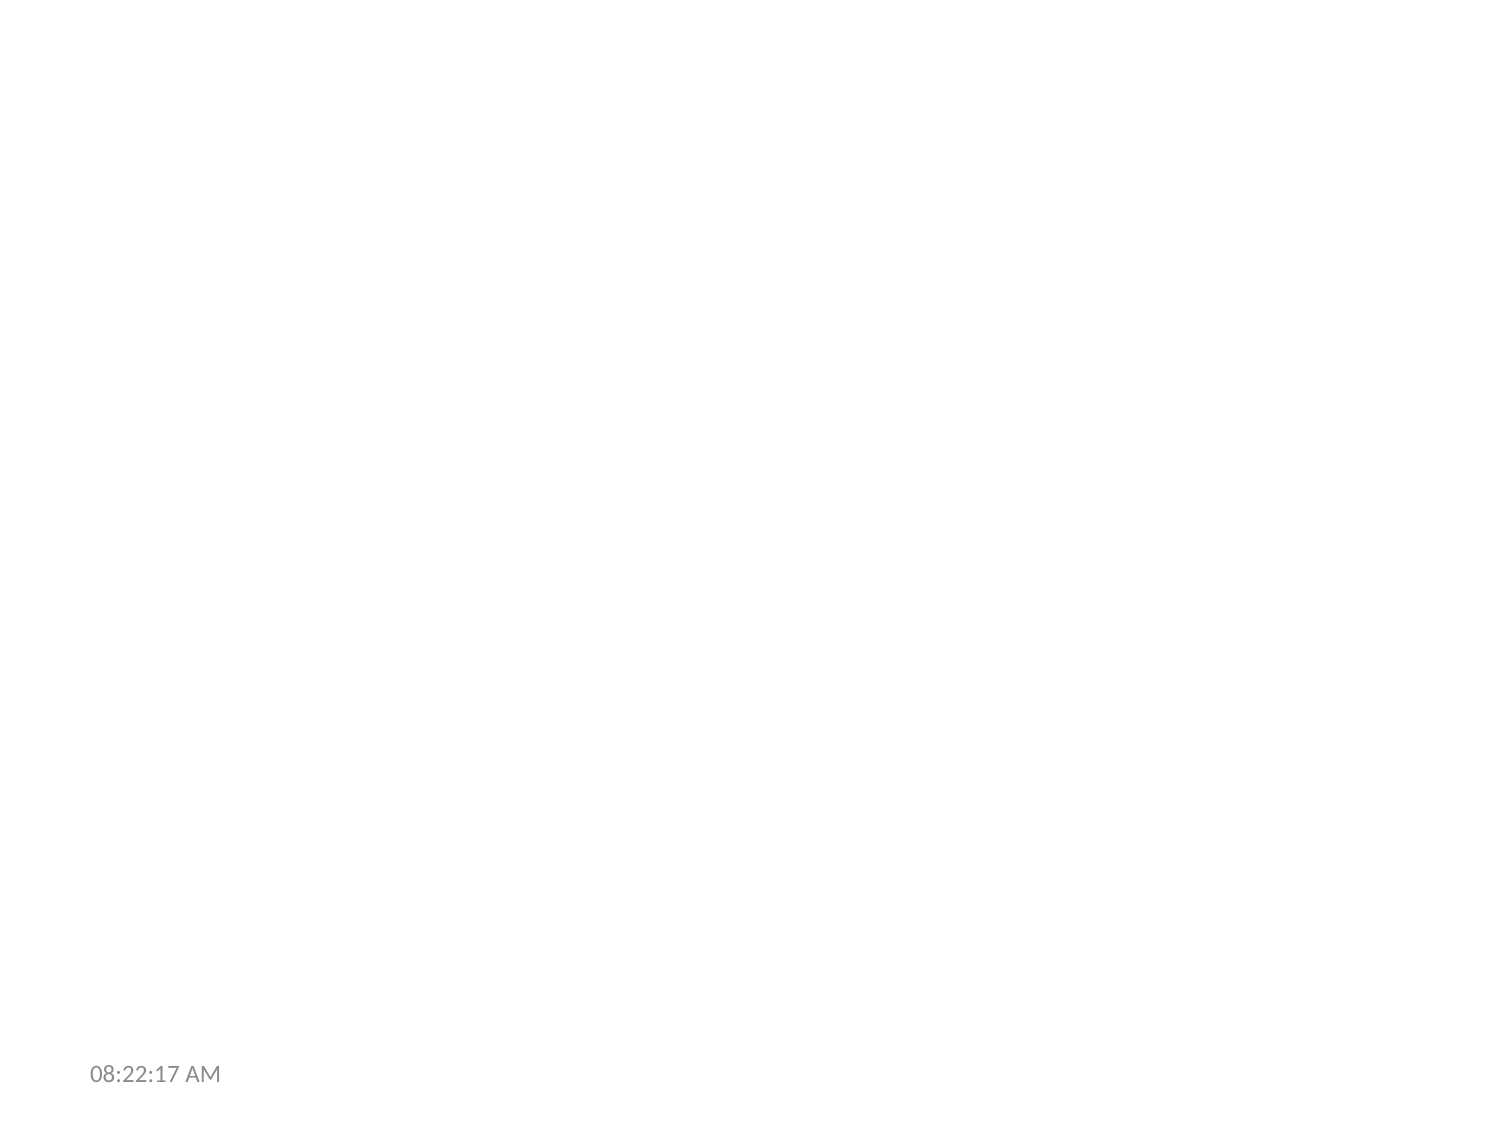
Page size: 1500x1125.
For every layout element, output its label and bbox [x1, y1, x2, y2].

slide_number [75, 1042, 425, 1103]
